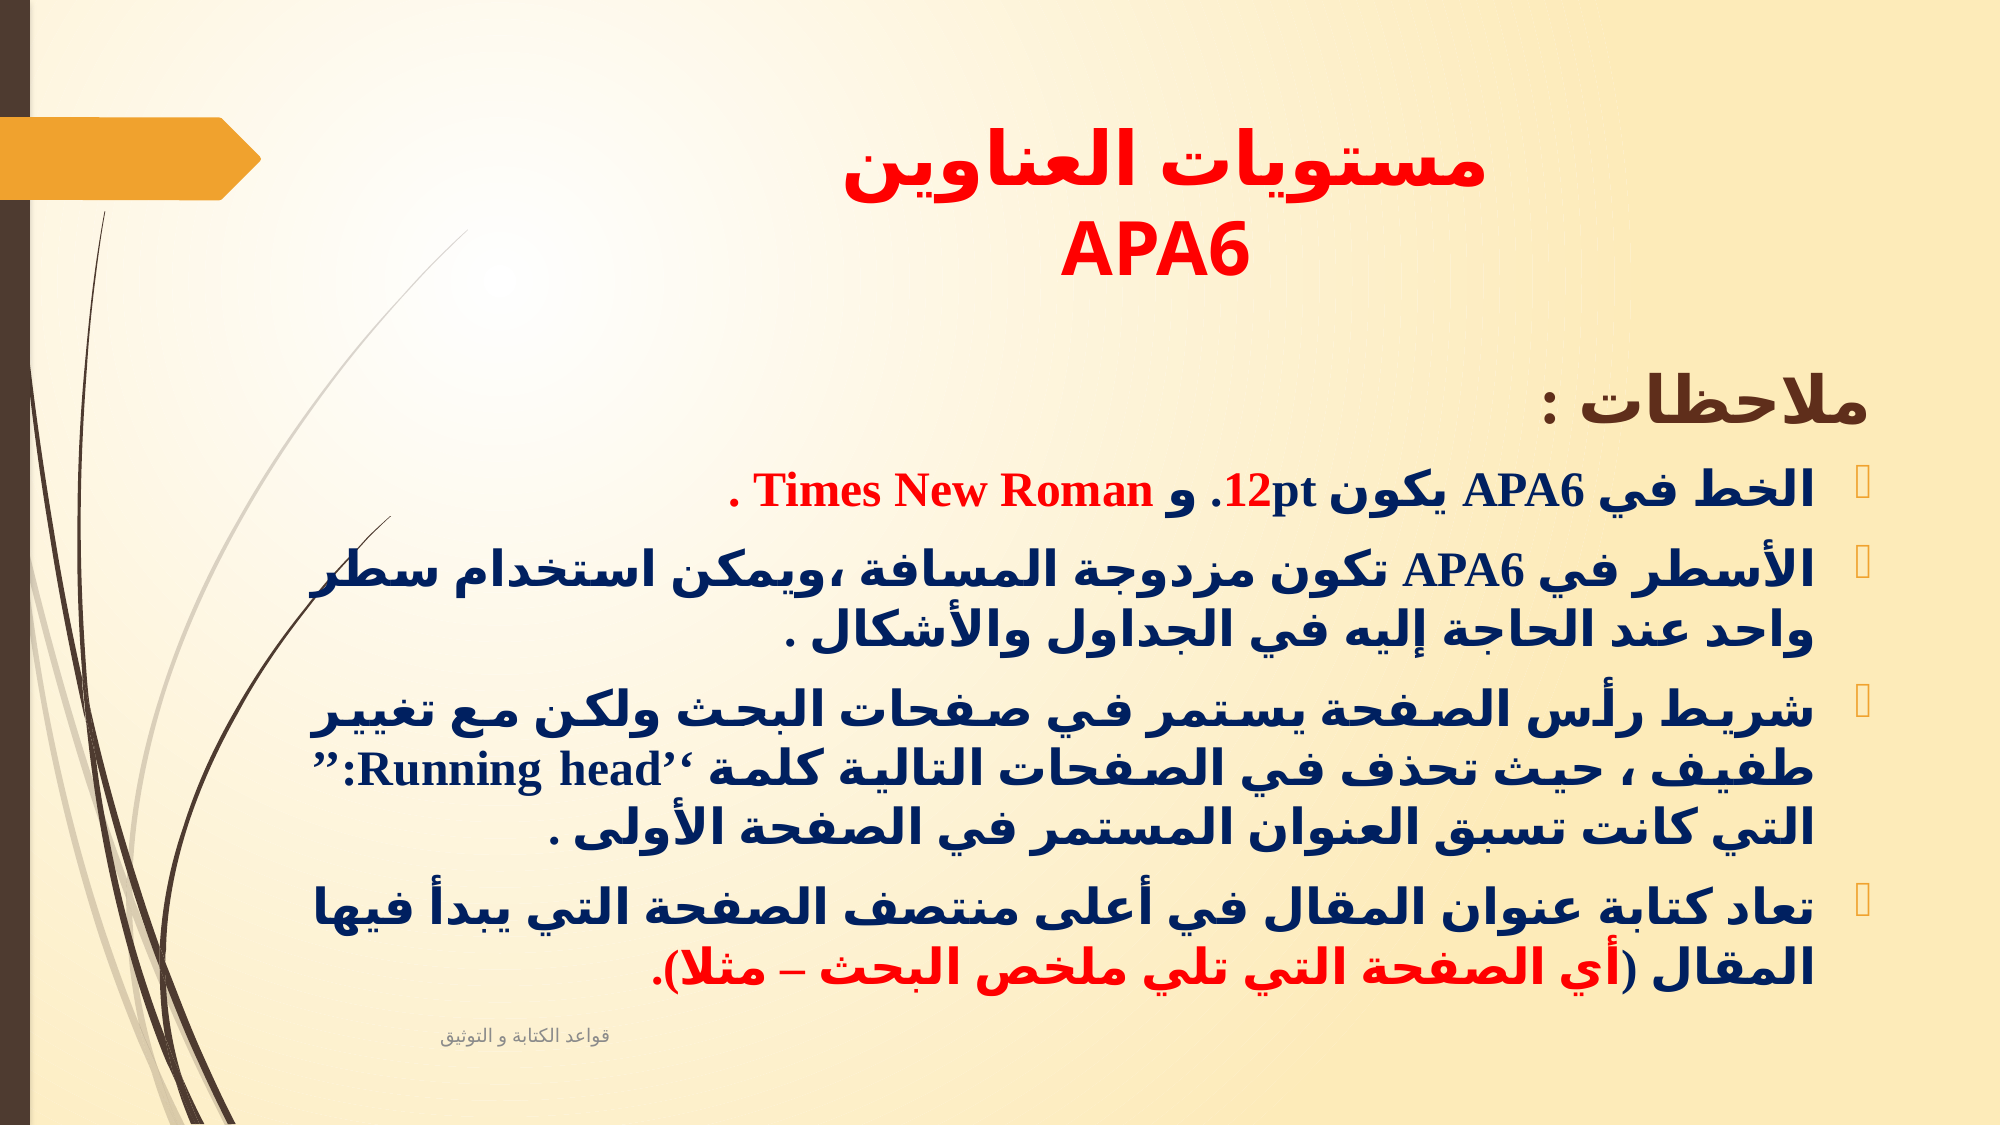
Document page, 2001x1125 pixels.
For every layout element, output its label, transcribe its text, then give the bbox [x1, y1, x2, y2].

list ملاحظات : الخط في APA6 يكون 12pt. و Times New Roman . الأسطر في APA6 تكون مزدوجة المسافة ،ويمكن استخدام سطر واحد عند الحاجة إليه في الجداول والأشكال . شريط رأس الصفحة يستمر في صفحات البحث ولكن مع تغيير طفيف ، حيث تحذف في الصفحات التالية كلمة ‘’Running head:’’ التي كانت تسبق العنوان المستمر في الصفحة الأولى . تعاد كتابة عنوان المقال في أعلى منتصف الصفحة التي يبدأ فيها المقال (أي الصفحة التي تلي ملخص البحث – مثلا). [297, 350, 1888, 1007]
title مستويات العناوين APA6 [425, 102, 1888, 313]
footer قواعد الكتابة و التوثيق [424, 1006, 1675, 1067]
